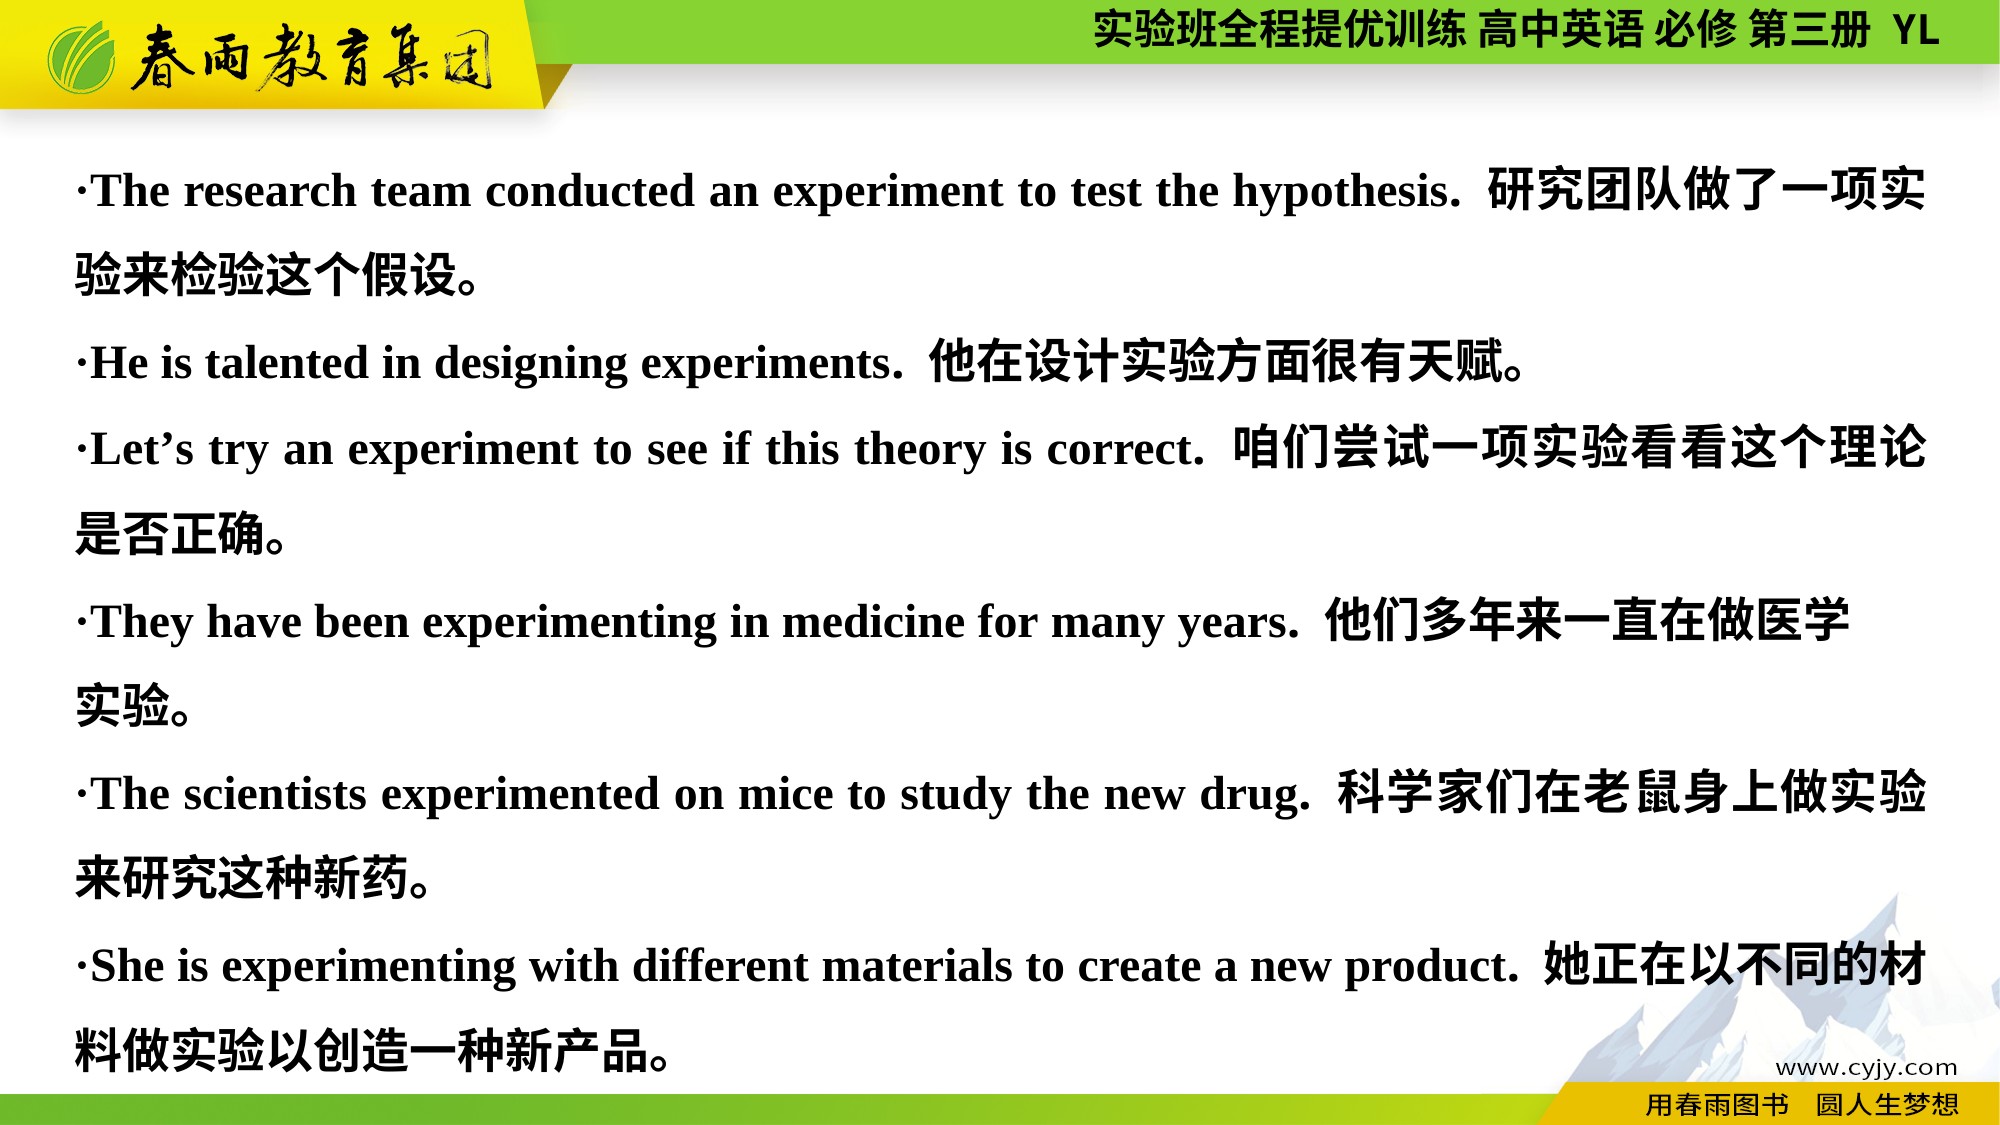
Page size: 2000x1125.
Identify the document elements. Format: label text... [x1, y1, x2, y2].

picture [0, 0, 2000, 1125]
list ·The research team conducted an experiment to test the hypothesis. 研究团队做了一项实验来检验这个假设。 ·He is talented in designing experiments. 他在设计实验方面很有天赋。 ·Let’s try an experiment to see if this theory is correct. 咱们尝试一项实验看看这个理论是否正确。 ·They have been experimenting in medicine for many years. 他们多年来一直在做医学 实验。 ·The scientists experimented on mice to study the new drug. 科学家们在老鼠身上做实验来研究这种新药。 ·She is experimenting with different materials to create a new product. 她正在以不同的材料做实验以创造一种新产品。 [59, 122, 1944, 1096]
